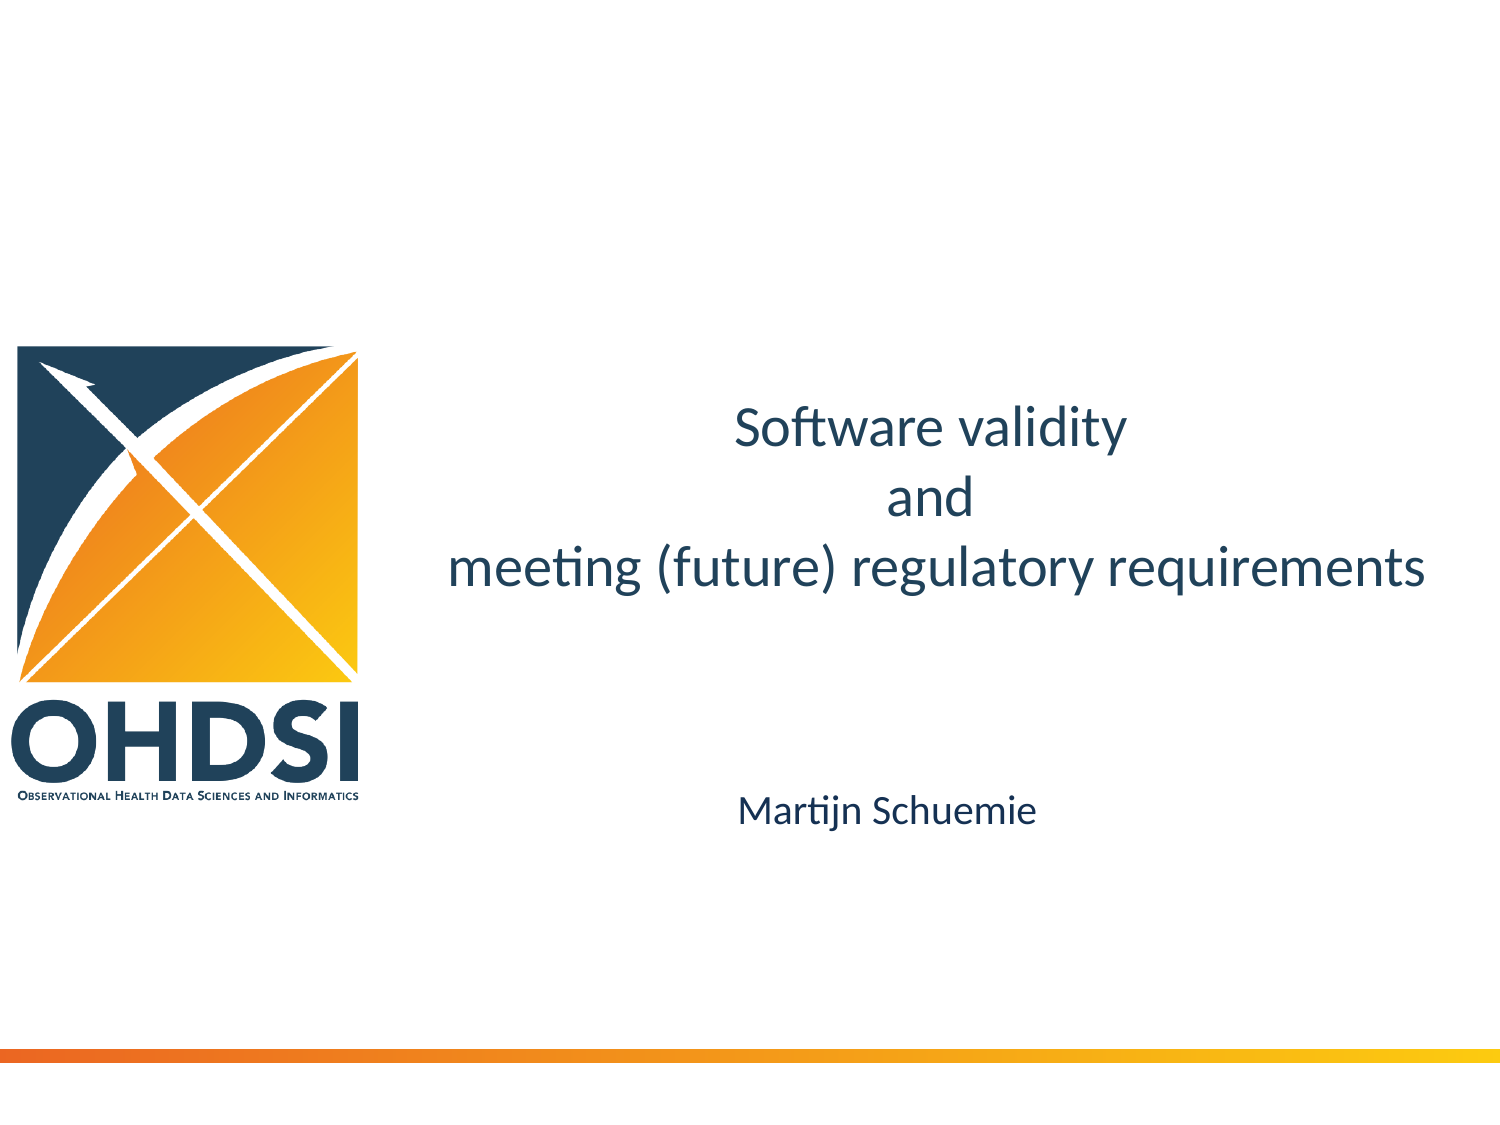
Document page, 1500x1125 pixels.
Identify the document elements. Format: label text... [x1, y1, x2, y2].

title Software validity and meeting (future) regulatory requirements [387, 349, 1488, 638]
picture [0, 307, 403, 838]
subtitle Martijn Schuemie [387, 774, 1388, 950]
